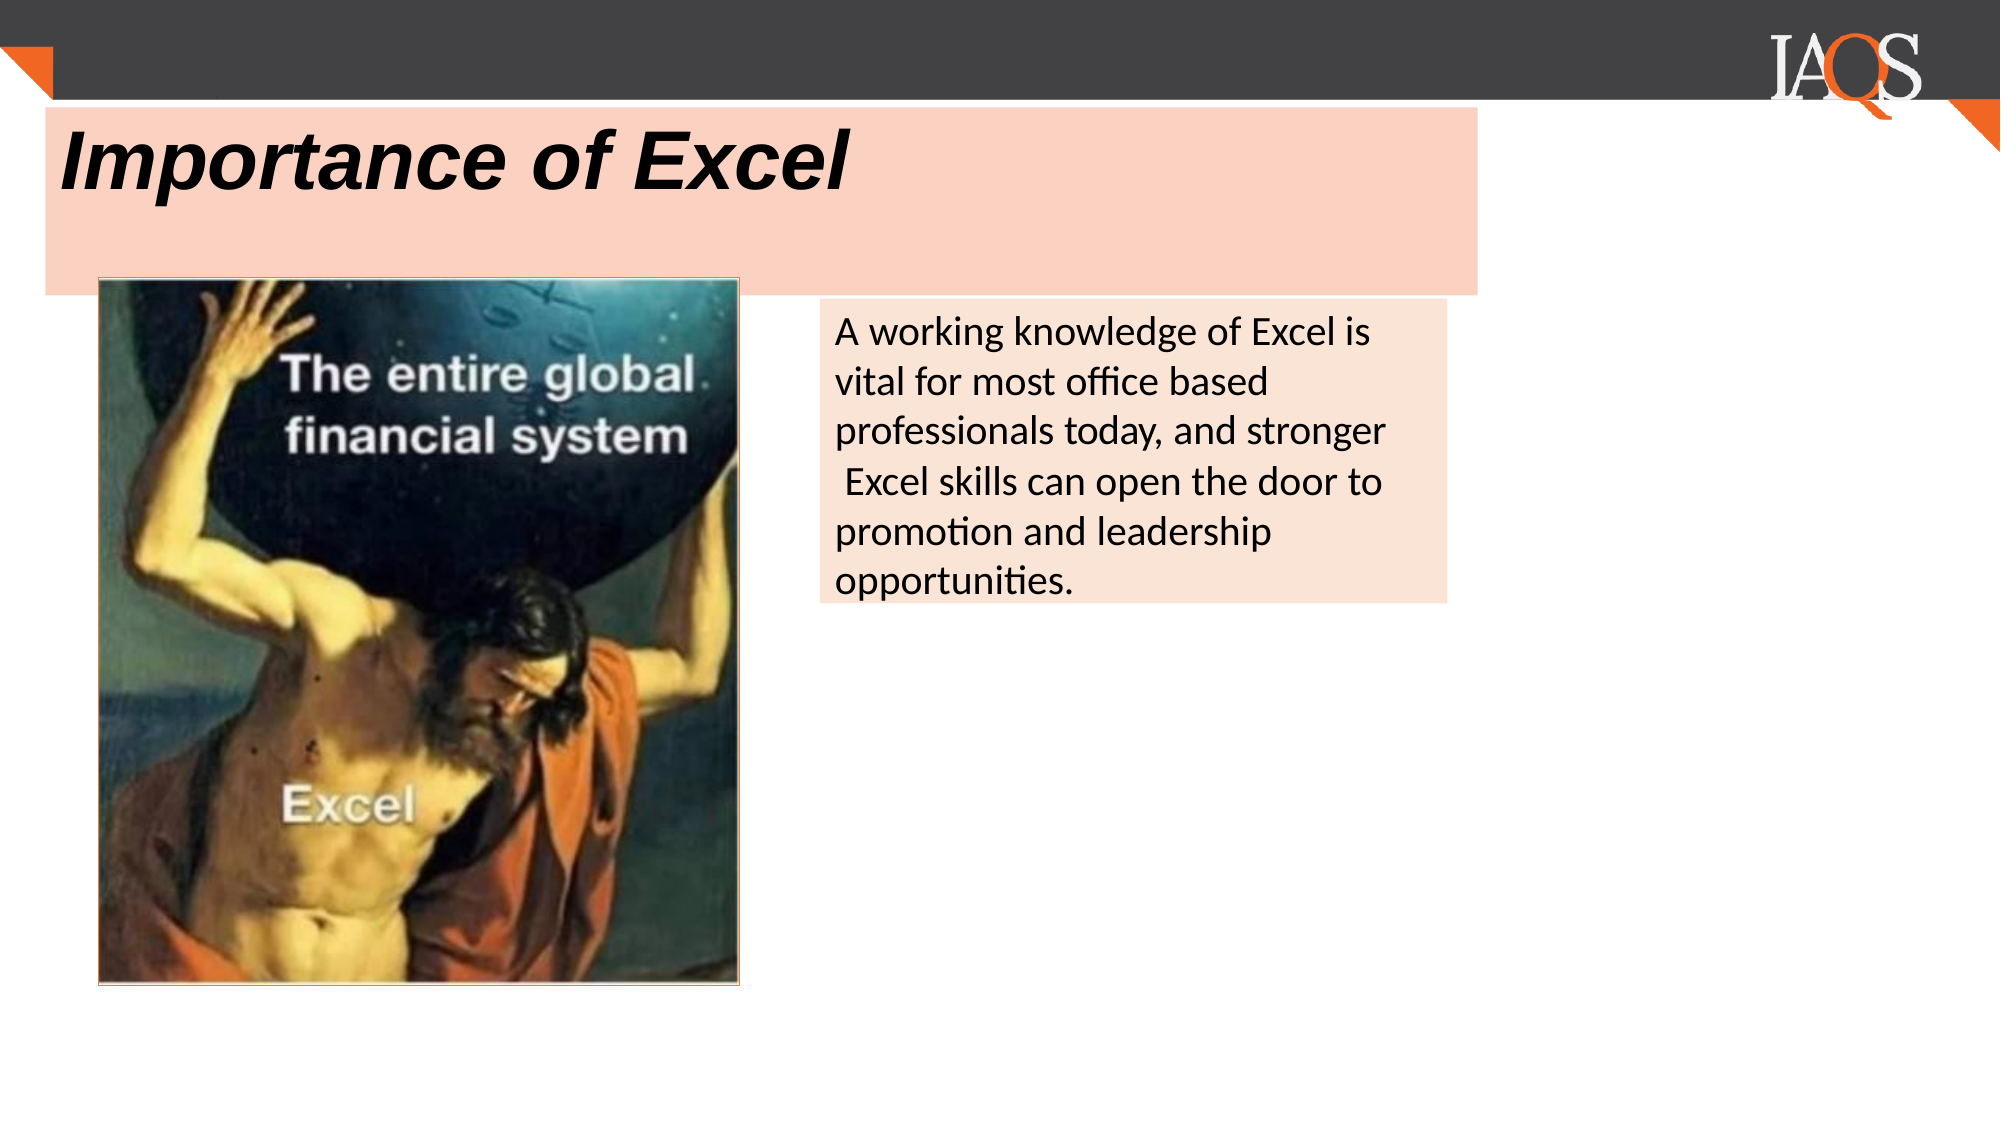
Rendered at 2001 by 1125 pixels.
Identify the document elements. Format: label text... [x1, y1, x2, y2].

picture [0, 0, 2000, 152]
text_box A working knowledge of Excel is vital for most office based professionals today, and stronger Excel skills can open the door to promotion and leadership opportunities. [819, 298, 1448, 604]
text_box . [214, 90, 220, 98]
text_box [97, 276, 741, 987]
title Importance of Excel [45, 107, 1478, 296]
